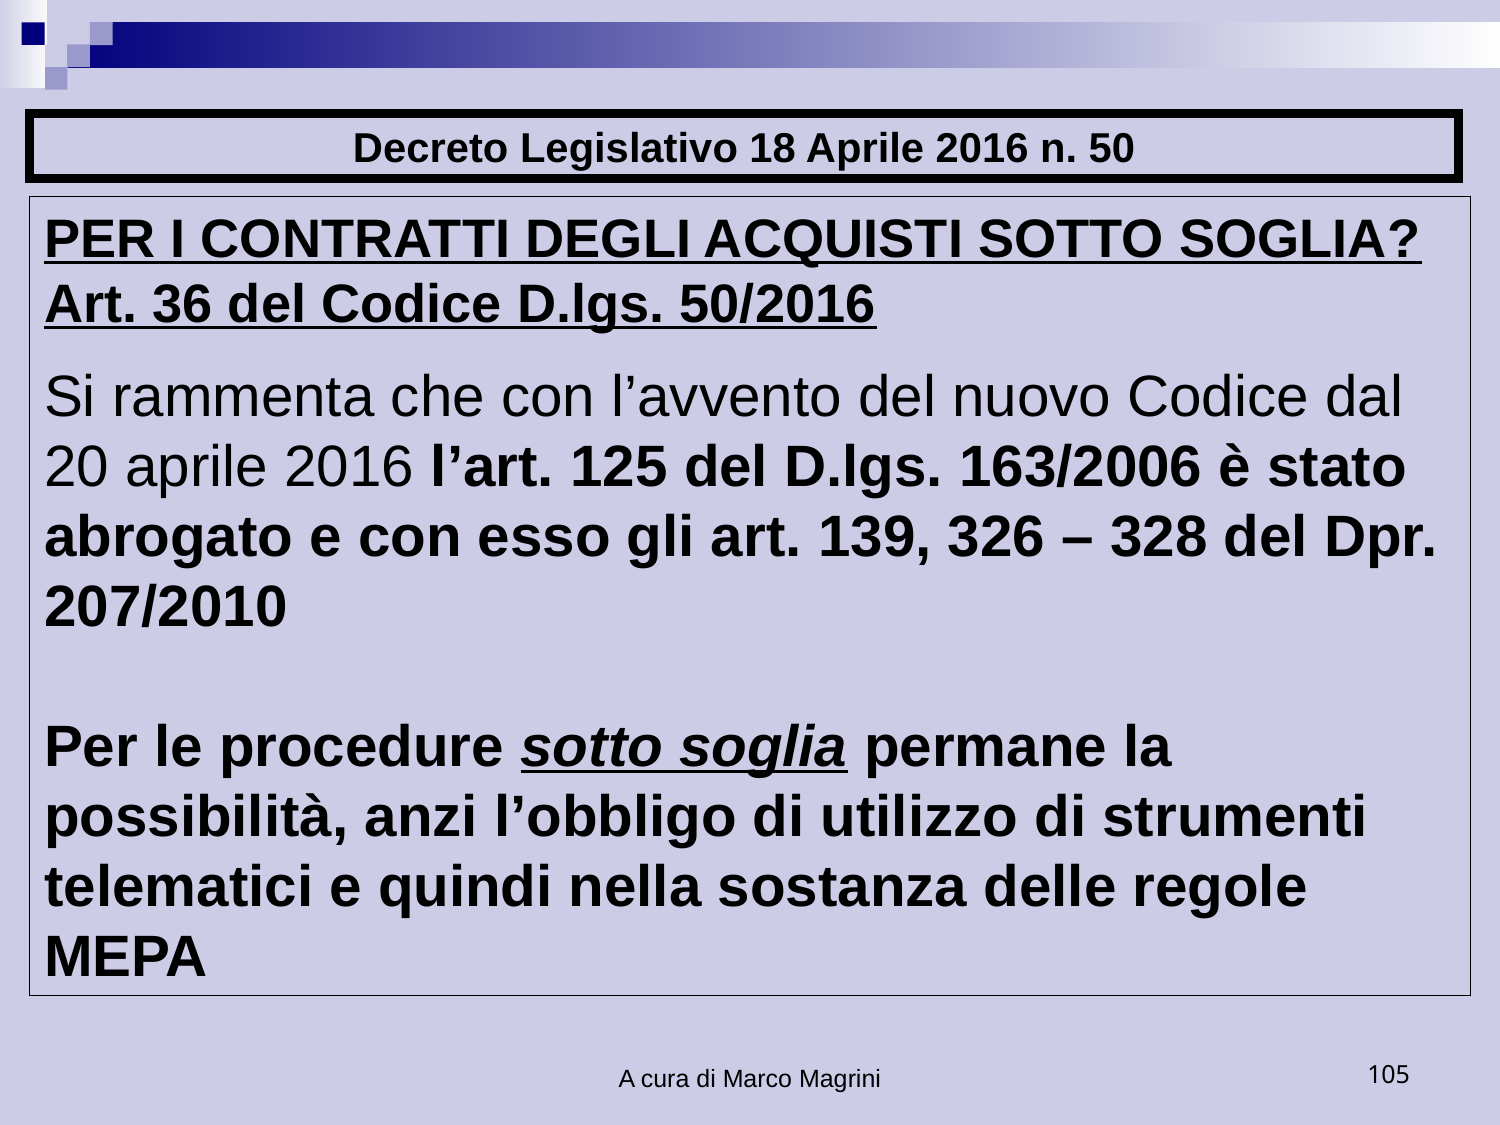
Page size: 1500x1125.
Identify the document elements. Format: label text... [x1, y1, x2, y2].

slide_number 105 [1074, 1025, 1425, 1100]
text_box Decreto Legislativo 18 Aprile 2016 n. 50 [29, 113, 1459, 179]
text_box PER I CONTRATTI DEGLI ACQUISTI SOTTO SOGLIA? Art. 36 del Codice D.lgs. 50/2016 Si rammenta che con l’avvento del nuovo Codice dal 20 aprile 2016 l’art. 125 del D.lgs. 163/2006 è stato abrogato e con esso gli art. 139, 326 – 328 del Dpr. 207/2010 Per le procedure sotto soglia permane la possibilità, anzi l’obbligo di utilizzo di strumenti telematici e quindi nella sostanza delle regole MEPA [29, 196, 1471, 996]
footer A cura di Marco Magrini [512, 1025, 988, 1100]
